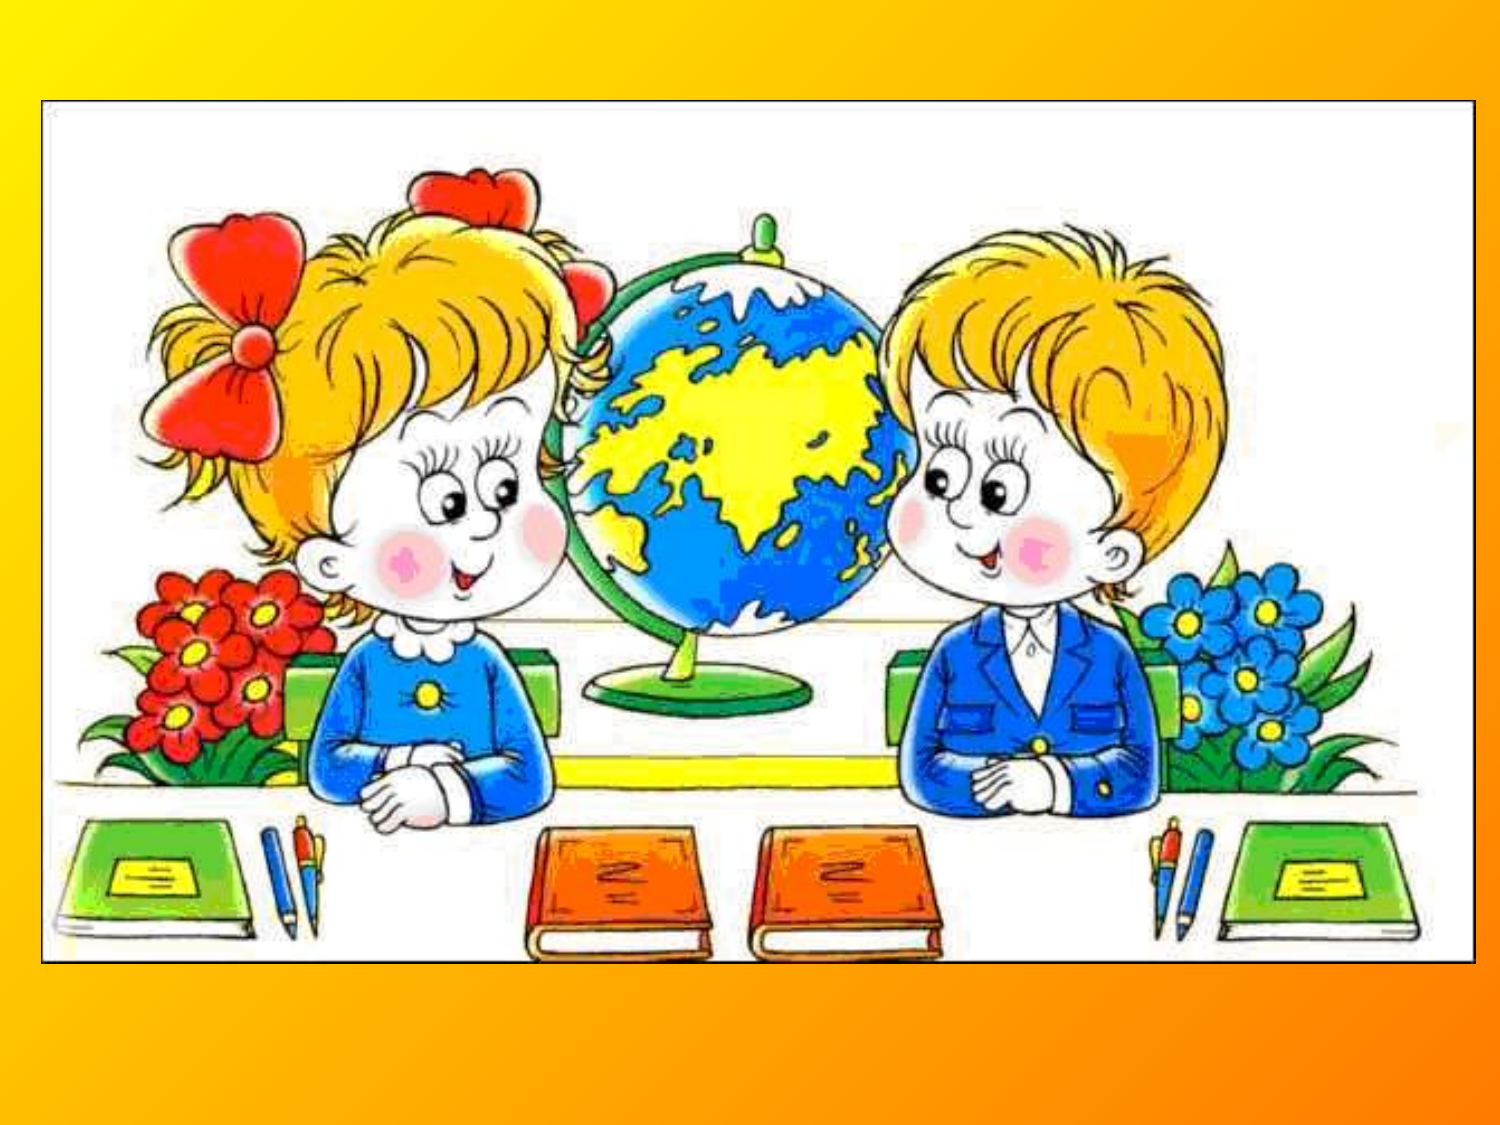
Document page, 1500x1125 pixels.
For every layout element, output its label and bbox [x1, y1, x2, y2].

picture [40, 100, 1476, 964]
